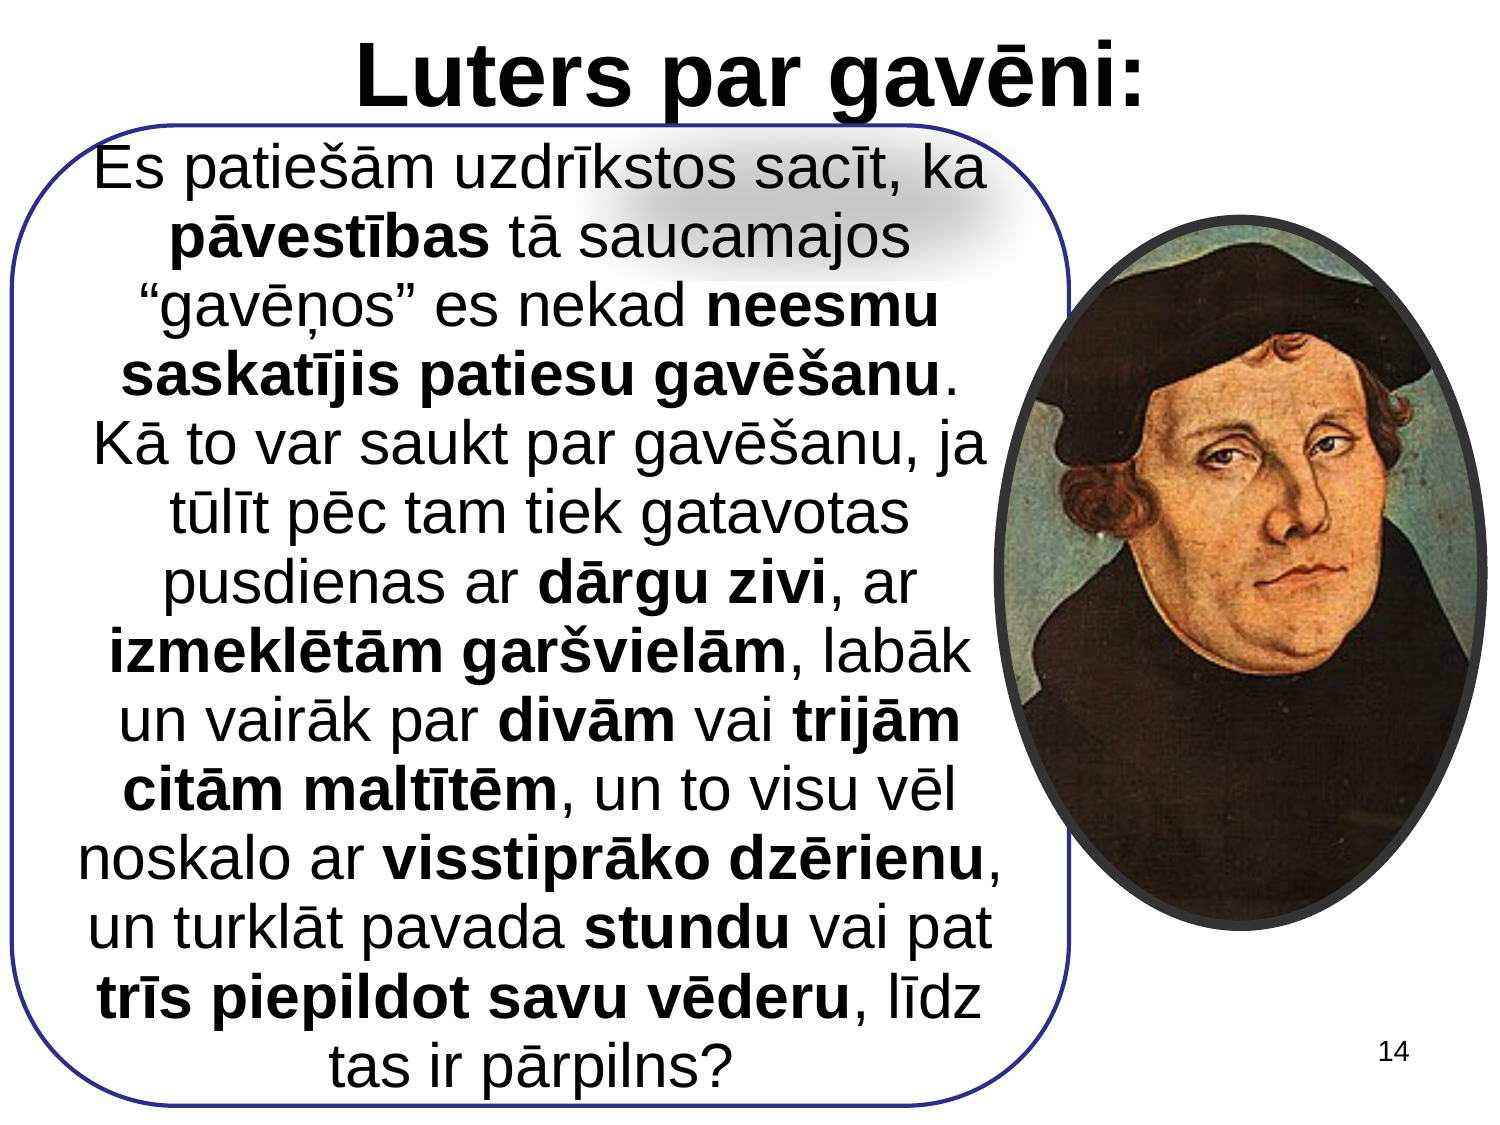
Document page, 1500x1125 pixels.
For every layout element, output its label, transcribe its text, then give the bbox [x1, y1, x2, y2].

text_box Es patiešām uzdrīkstos sacīt, ka pāvestības tā saucamajos “gavēņos” es nekad neesmu saskatījis patiesu gavēšanu. Kā to var saukt par gavēšanu, ja tūlīt pēc tam tiek gatavotas pusdienas ar dārgu zivi, ar izmeklētām garšvielām, labāk un vairāk par divām vai trijām citām maltītēm, un to visu vēl noskalo ar visstiprāko dzērienu, un turklāt pavada stundu vai pat trīs piepildot savu vēderu, līdz tas ir pārpilns? [9, 123, 1072, 1108]
title Luters par gavēni: [76, 0, 1428, 140]
picture [998, 219, 1483, 927]
slide_number 14 [1074, 1024, 1426, 1103]
